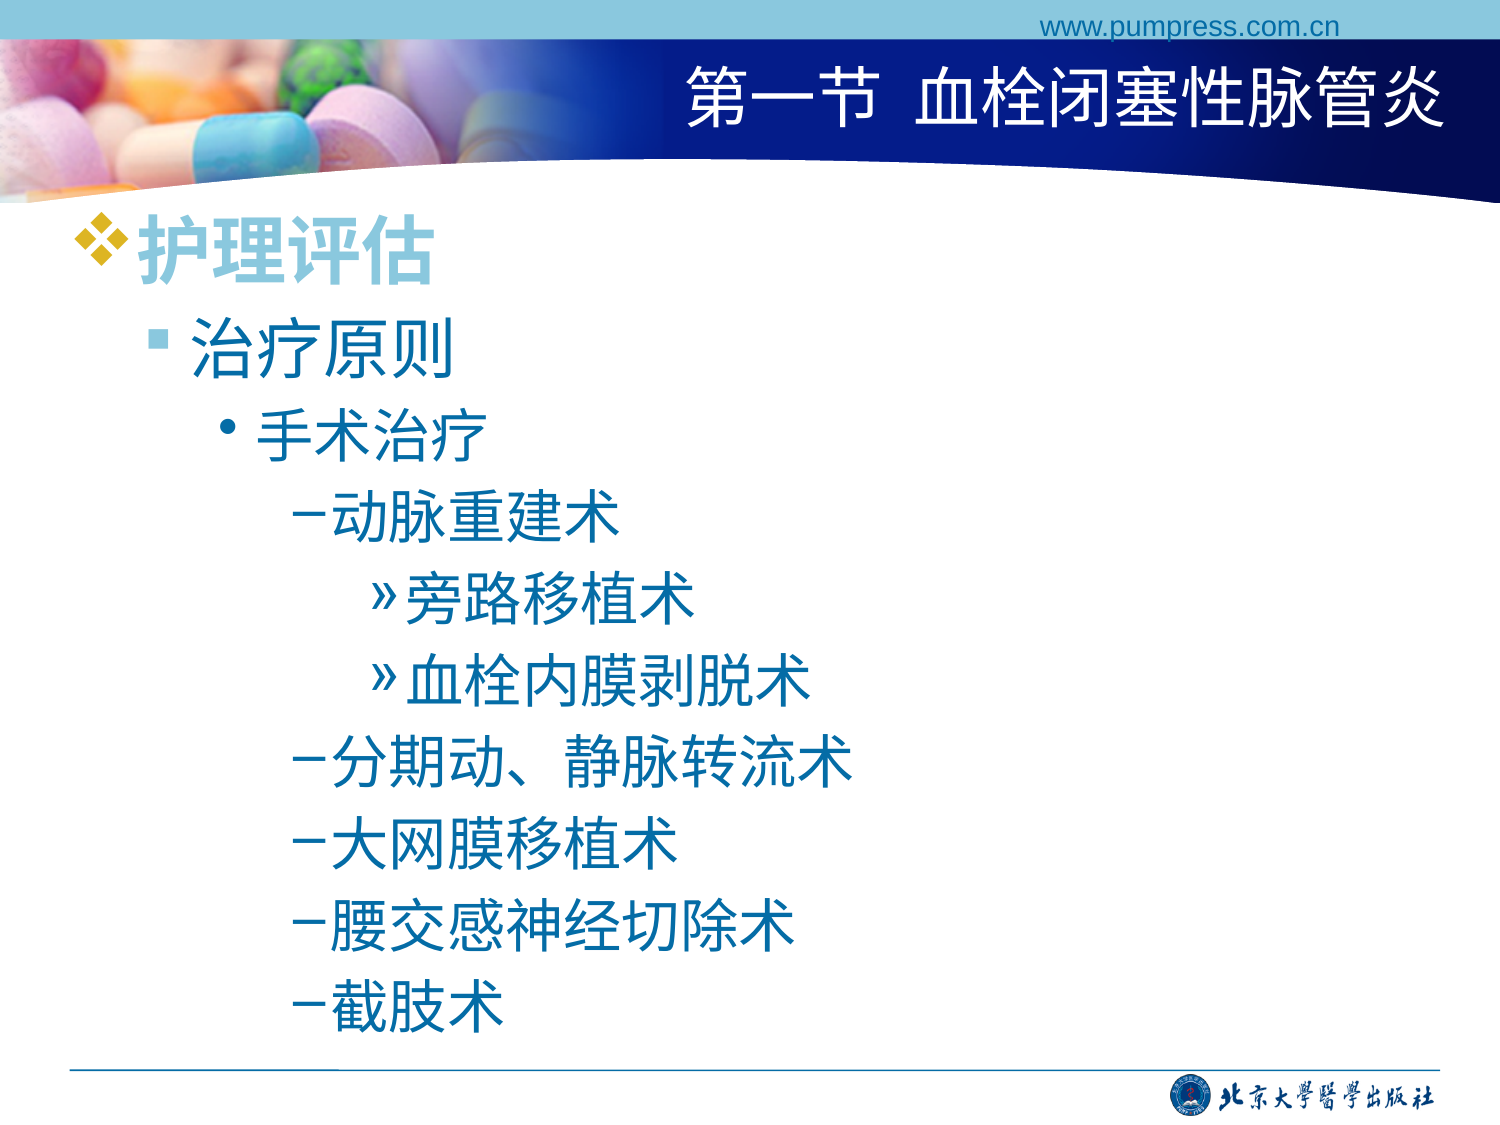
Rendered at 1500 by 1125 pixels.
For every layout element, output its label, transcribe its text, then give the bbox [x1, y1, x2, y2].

picture [1170, 1074, 1436, 1118]
list 护理评估 治疗原则 手术治疗 动脉重建术 旁路移植术 血栓内膜剥脱术 分期动、静脉转流术 大网膜移植术 腰交感神经切除术 截肢术 [52, 196, 1466, 997]
picture [0, 40, 1500, 203]
slide_number www.pumpress.com.cn [1025, 0, 1463, 38]
title 第一节 血栓闭塞性脉管炎 [137, 49, 1463, 143]
